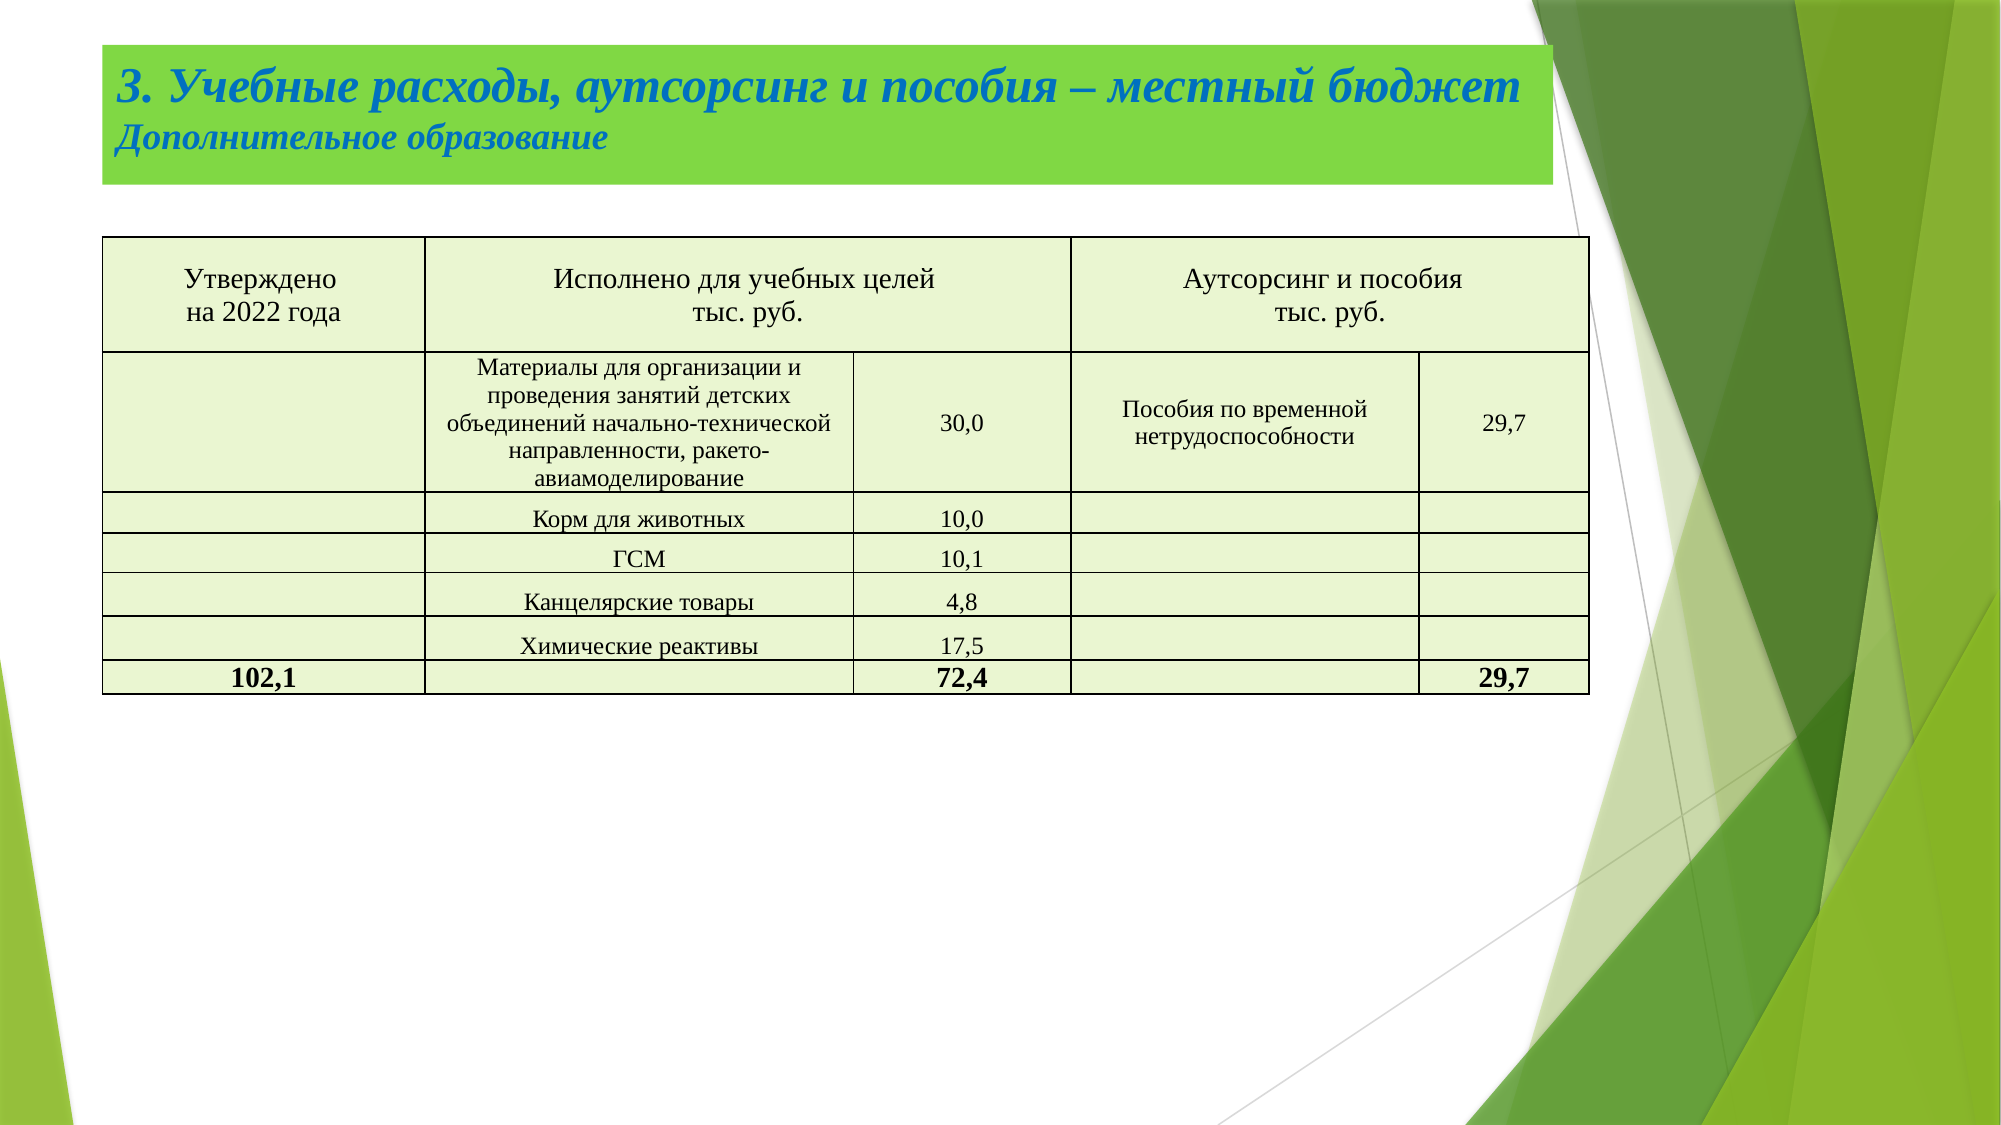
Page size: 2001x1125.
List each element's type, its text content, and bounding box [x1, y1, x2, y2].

table_cell [1420, 534, 1588, 572]
table_cell Материалы для организации и проведения занятий детских объединений начально-технической направленности, ракето-авиамоделирование [426, 353, 853, 491]
table_cell [1420, 493, 1588, 532]
table_cell Химические реактивы [426, 617, 853, 659]
table_cell Пособия по временной нетрудоспособности [1072, 353, 1418, 491]
table_cell Канцелярские товары [426, 573, 853, 615]
table_header Исполнено для учебных целей тыс. руб. [426, 238, 1070, 351]
table_cell [1072, 617, 1418, 659]
table_cell 30,0 [854, 353, 1070, 491]
table_cell [1072, 661, 1418, 693]
table_cell 72,4 [854, 661, 1070, 693]
table_cell ГСМ [426, 534, 853, 572]
table_cell [426, 661, 853, 693]
text_box 3. Учебные расходы, аутсорсинг и пособия – местный бюджет Дополнительное образование [102, 44, 1554, 185]
table_cell [1072, 573, 1418, 615]
table_cell [1072, 534, 1418, 572]
table_cell Корм для животных [426, 493, 853, 532]
table_cell 10,1 [854, 534, 1070, 572]
table_header Утверждено на 2022 года [103, 238, 424, 351]
table_header Аутсорсинг и пособия тыс. руб. [1072, 238, 1588, 351]
table_cell [1420, 617, 1588, 659]
table_cell [103, 353, 424, 491]
table_cell [1072, 493, 1418, 532]
table_cell [103, 573, 424, 615]
table_cell 4,8 [854, 573, 1070, 615]
table_cell 10,0 [854, 493, 1070, 532]
table_cell 102,1 [103, 661, 424, 693]
table_cell 29,7 [1420, 353, 1588, 491]
table_cell 17,5 [854, 617, 1070, 659]
table_cell [103, 493, 424, 532]
table_cell [1420, 573, 1588, 615]
table_cell 29,7 [1420, 661, 1588, 693]
table_cell [103, 534, 424, 572]
table_cell [103, 617, 424, 659]
